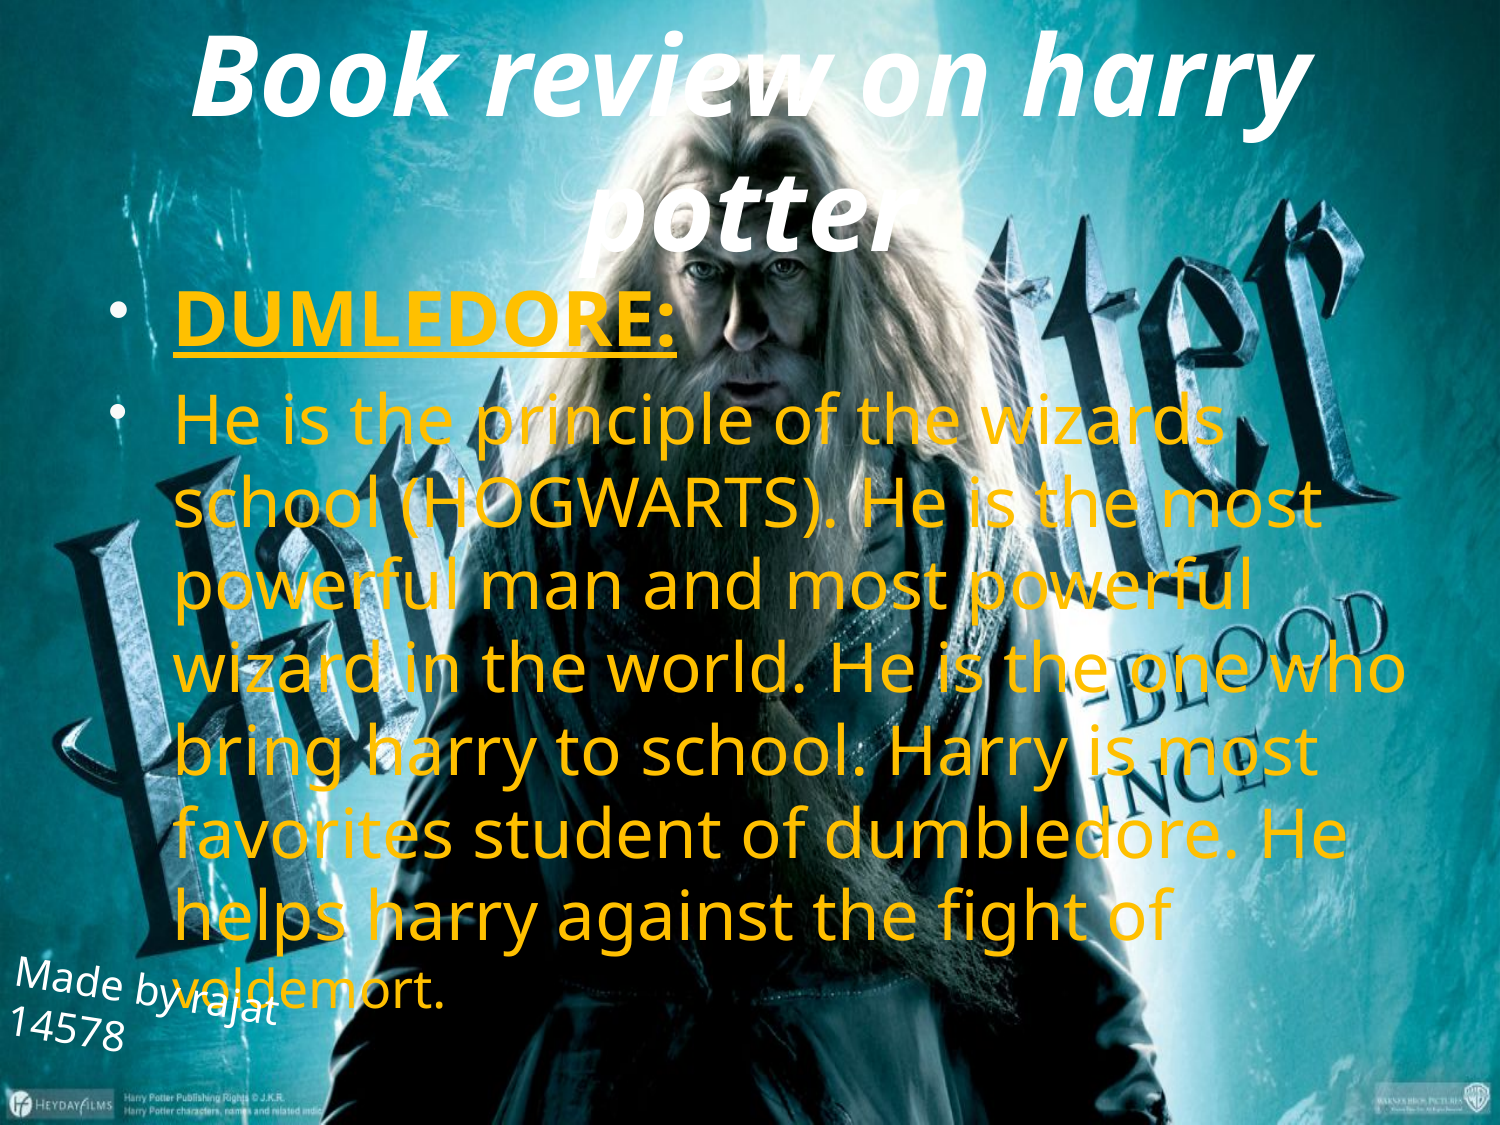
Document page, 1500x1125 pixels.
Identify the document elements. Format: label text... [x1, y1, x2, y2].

list DUMLEDORE: He is the principle of the wizards school (HOGWARTS). He is the most powerful man and most powerful wizard in the world. He is the one who bring harry to school. Harry is most favorites student of dumbledore. He helps harry against the fight of voldemort. [75, 262, 1425, 1035]
text_box Made by rajat 14578 [0, 934, 299, 1094]
title Book review on harry potter [75, 45, 1425, 233]
picture [0, 0, 1500, 1125]
